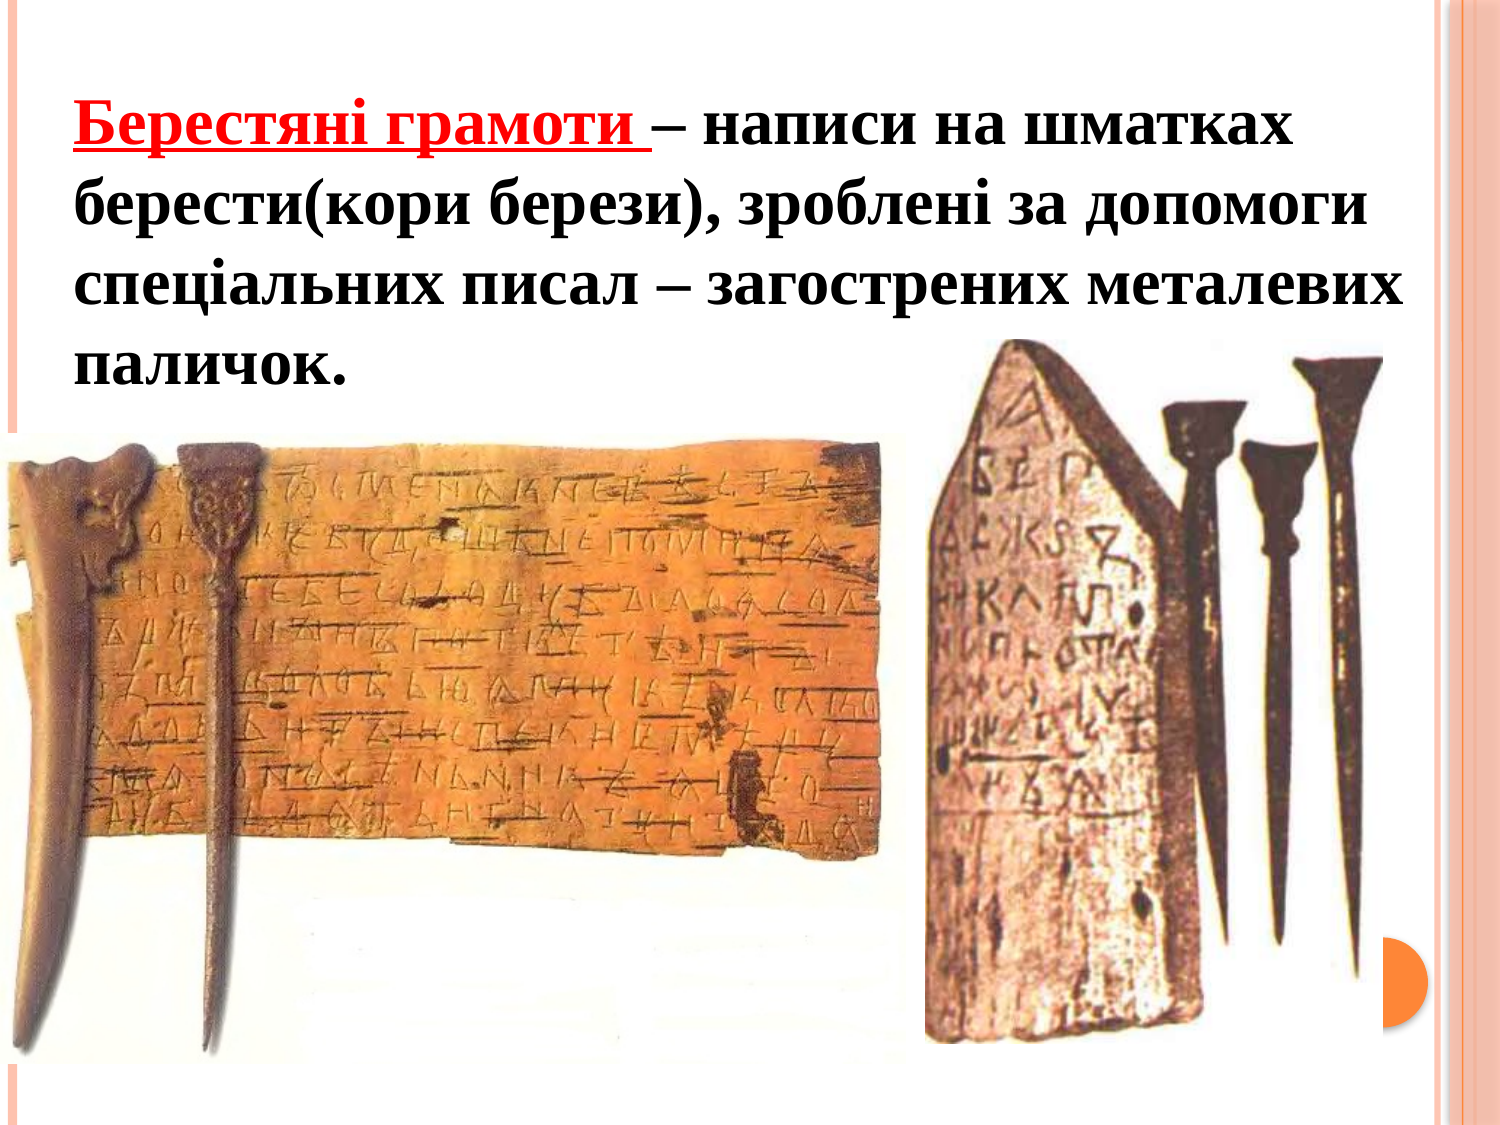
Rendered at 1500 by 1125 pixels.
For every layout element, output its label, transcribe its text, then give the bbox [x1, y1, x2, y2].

picture [925, 339, 1384, 1045]
text_box Берестяні грамоти – написи на шматках берести(кори берези), зроблені за допомоги спеціальних писал – загострених металевих паличок. [58, 70, 1453, 405]
picture [0, 433, 907, 1064]
